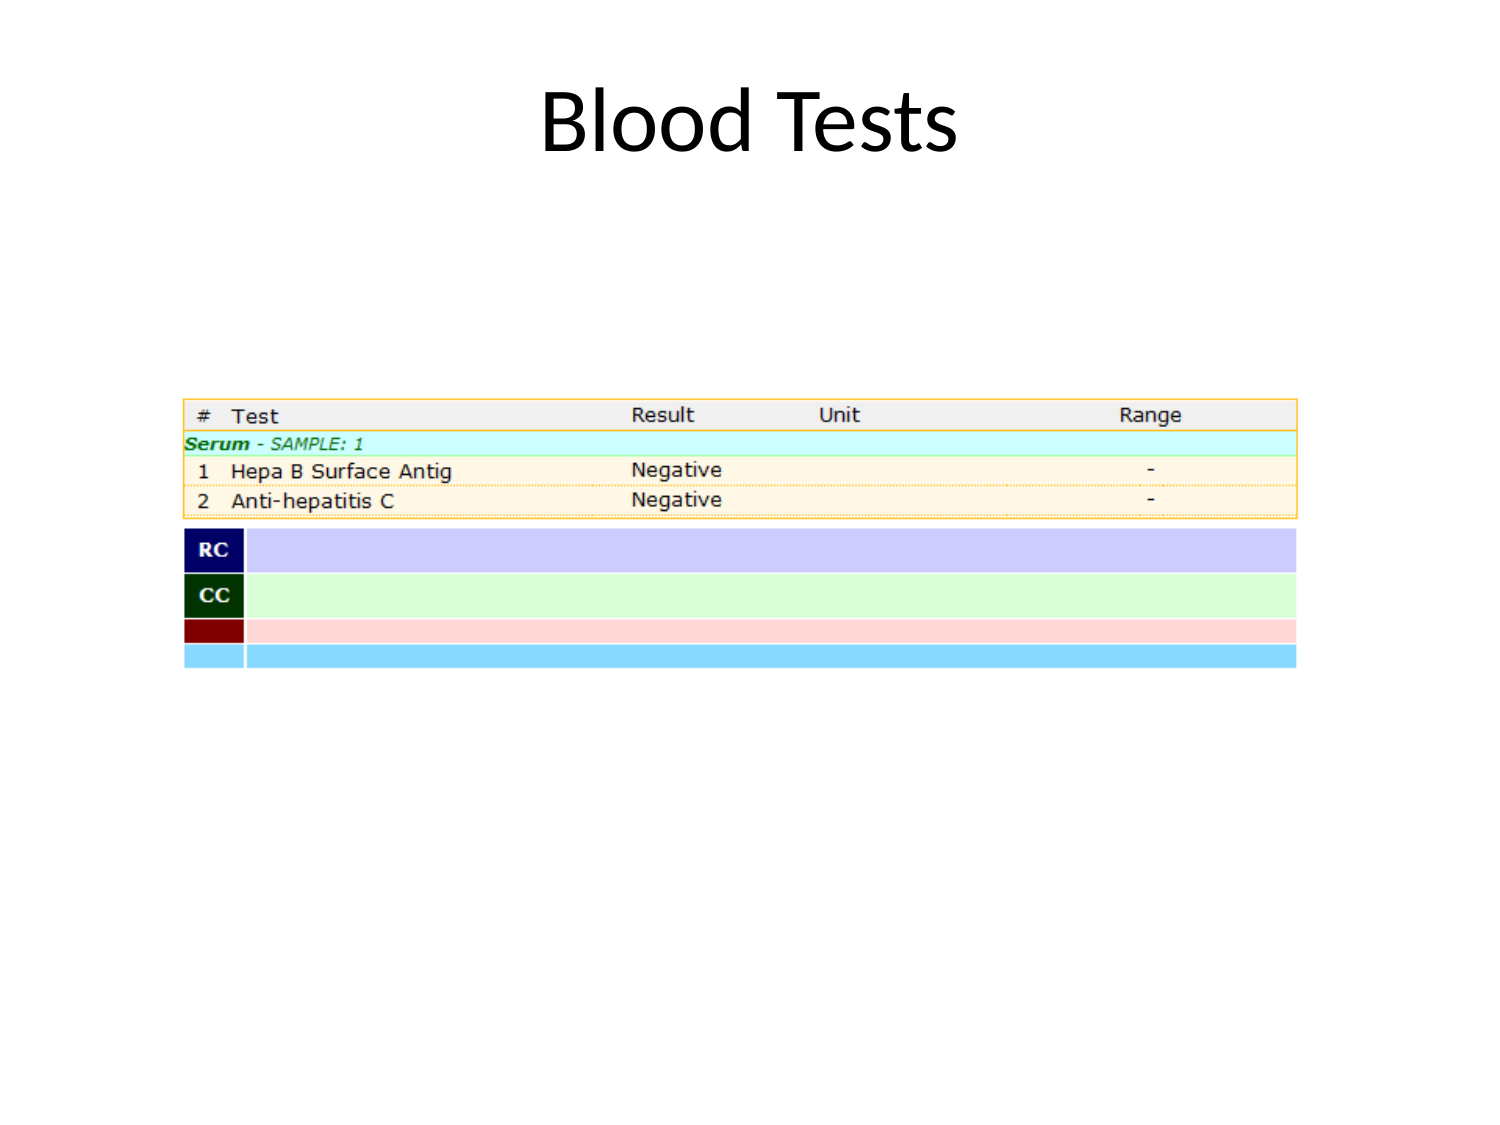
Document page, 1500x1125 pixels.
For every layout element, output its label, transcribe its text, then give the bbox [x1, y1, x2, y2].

title Blood Tests [75, 45, 1425, 233]
text_box [180, 394, 1320, 731]
